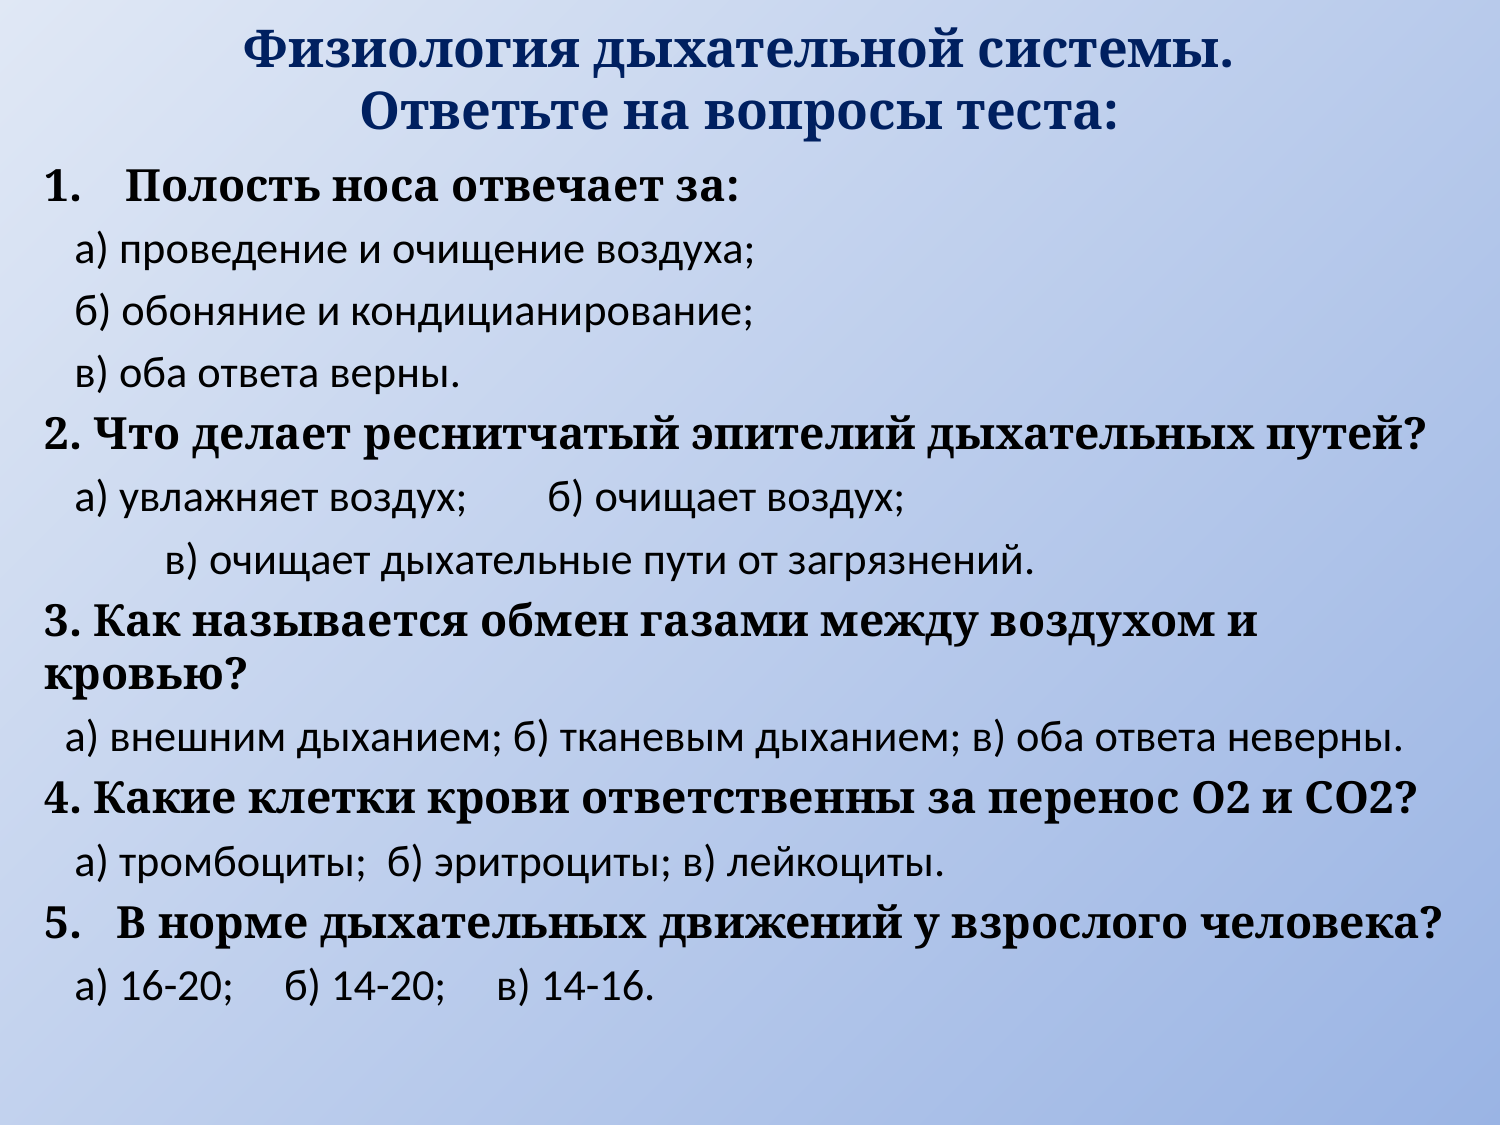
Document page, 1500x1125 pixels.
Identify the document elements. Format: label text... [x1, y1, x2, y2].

list Полость носа отвечает за: а) проведение и очищение воздуха; б) обоняние и кондицианирование; в) оба ответа верны. 2. Что делает реснитчатый эпителий дыхательных путей? а) увлажняет воздух; б) очищает воздух; в) очищает дыхательные пути от загрязнений. 3. Как называется обмен газами между воздухом и кровью? а) внешним дыханием; б) тканевым дыханием; в) оба ответа неверны. 4. Какие клетки крови ответственны за перенос О2 и СО2? а) тромбоциты; б) эритроциты; в) лейкоциты. В норме дыхательных движений у взрослого человека? а) 16-20; б) 14-20; в) 14-16. [29, 149, 1483, 1125]
title Физиология дыхательной системы. Ответьте на вопросы теста: [64, 0, 1415, 149]
